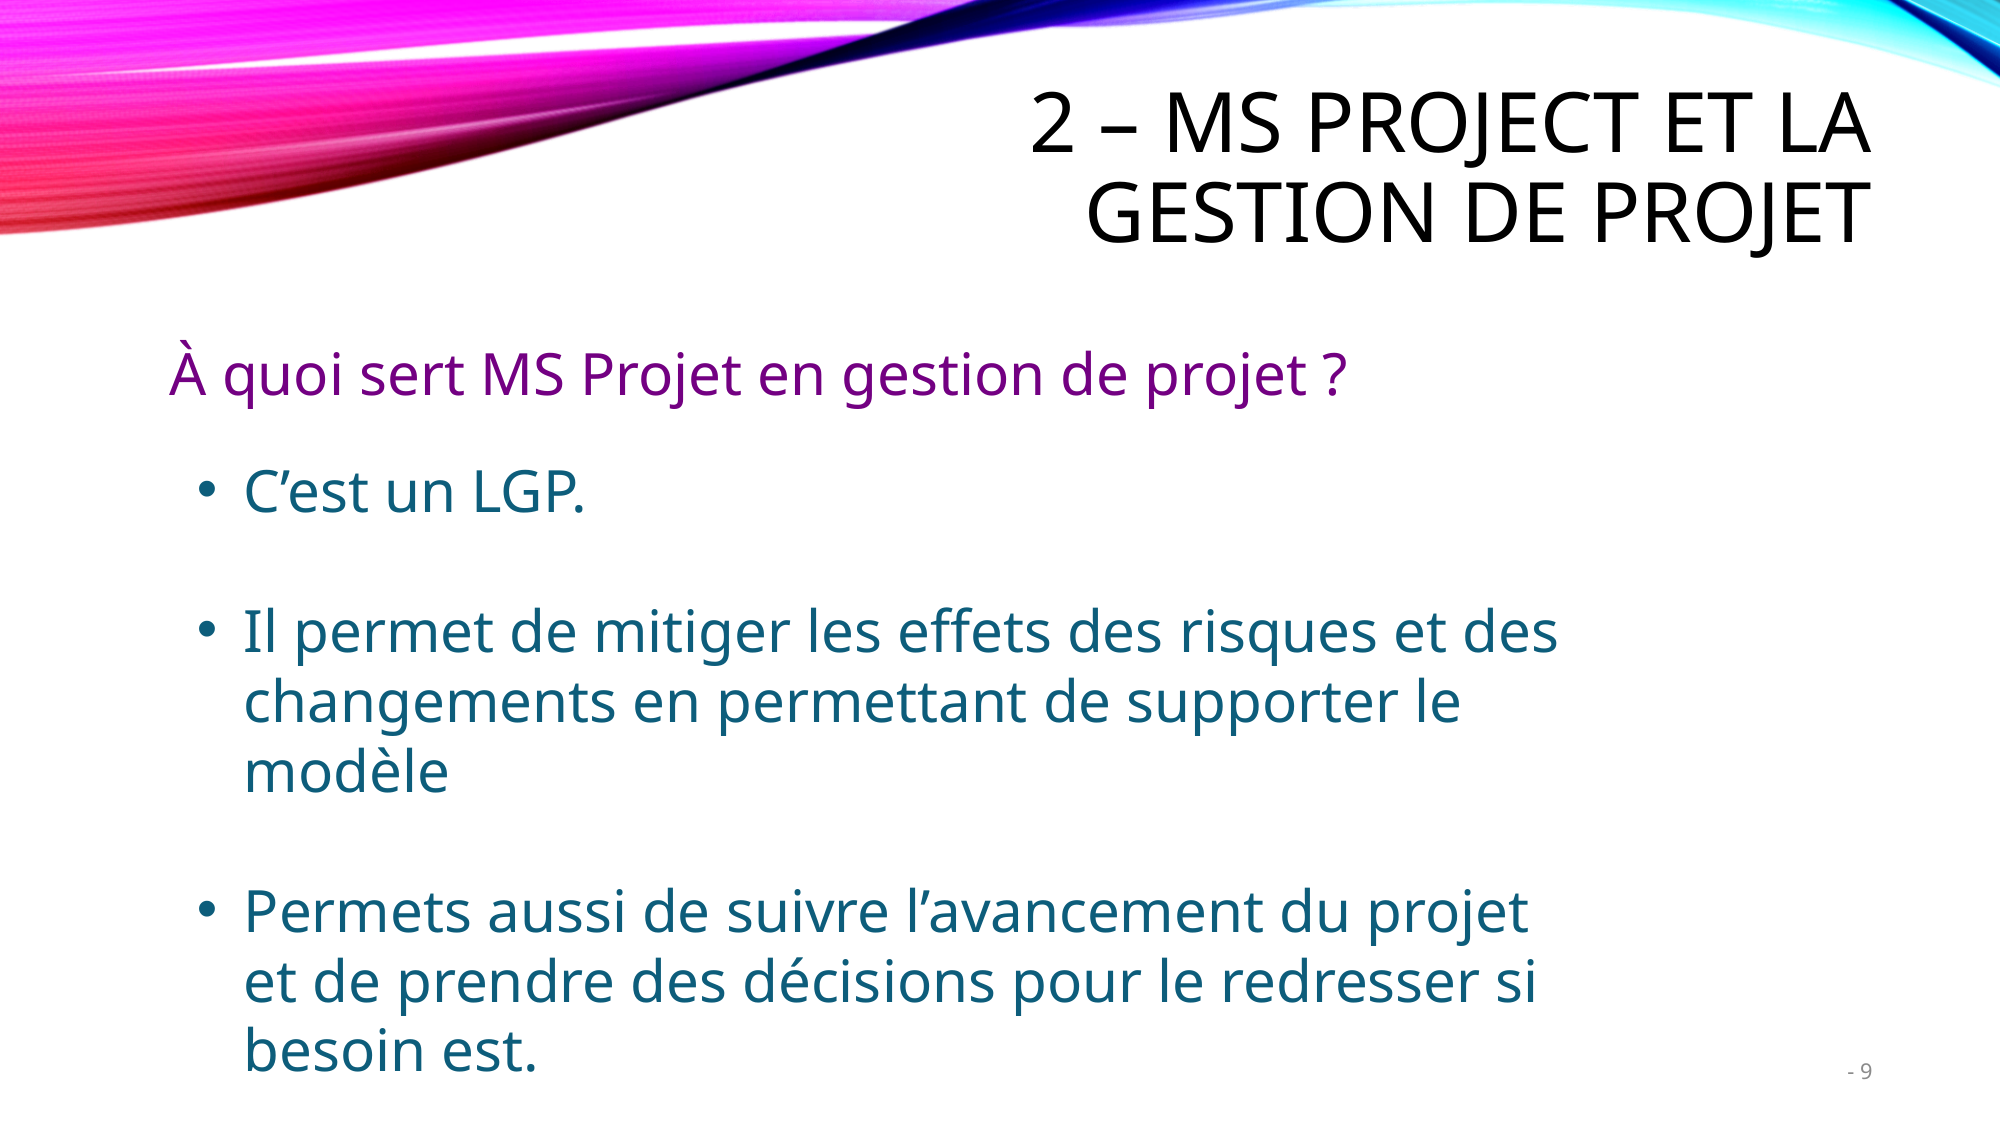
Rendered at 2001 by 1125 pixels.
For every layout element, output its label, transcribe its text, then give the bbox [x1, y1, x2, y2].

picture [0, 0, 2000, 237]
slide_number 9 [1808, 1042, 1888, 1103]
picture [1910, 0, 2000, 45]
text_box C’est un LGP. Il permet de mitiger les effets des risques et des changements en permettant de supporter le modèle Permets aussi de suivre l’avancement du projet et de prendre des décisions pour le redresser si besoin est. [182, 446, 1604, 1091]
title 2 – MS Project et la gestion de projet [638, 64, 1888, 277]
text_box À quoi sert MS Projet en gestion de projet ? [154, 259, 1841, 415]
picture [1890, 0, 2000, 75]
